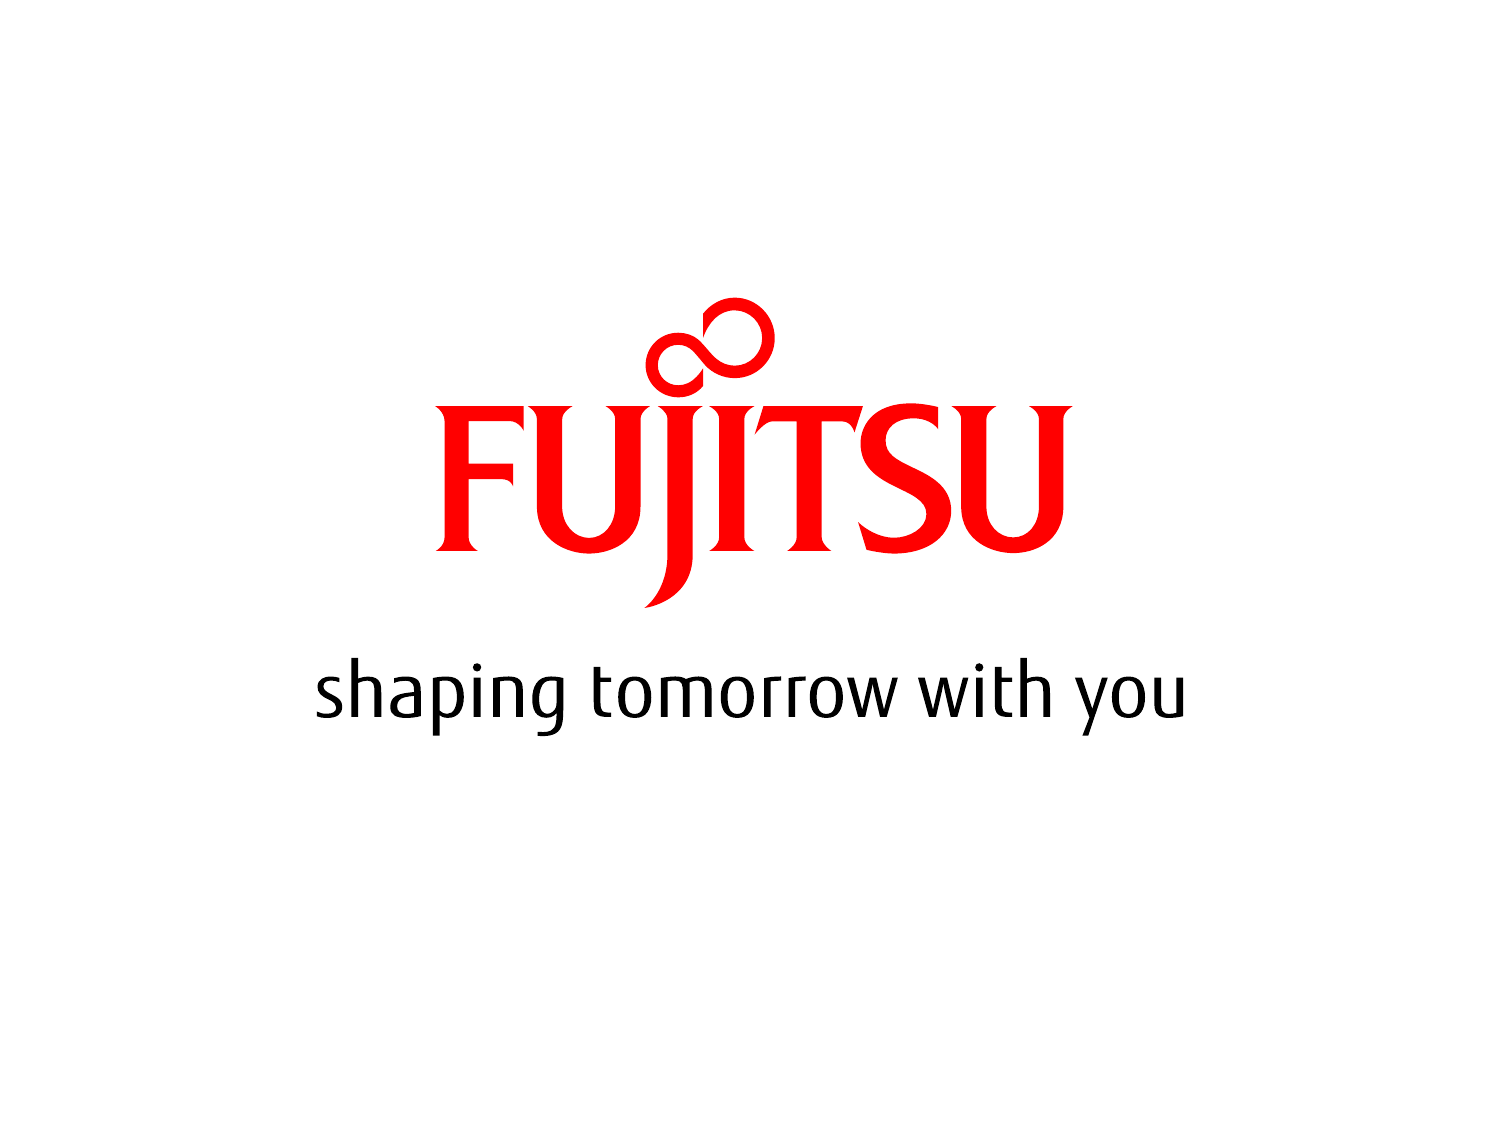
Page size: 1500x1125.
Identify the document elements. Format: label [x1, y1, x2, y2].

text_box [0, 0, 1500, 1125]
